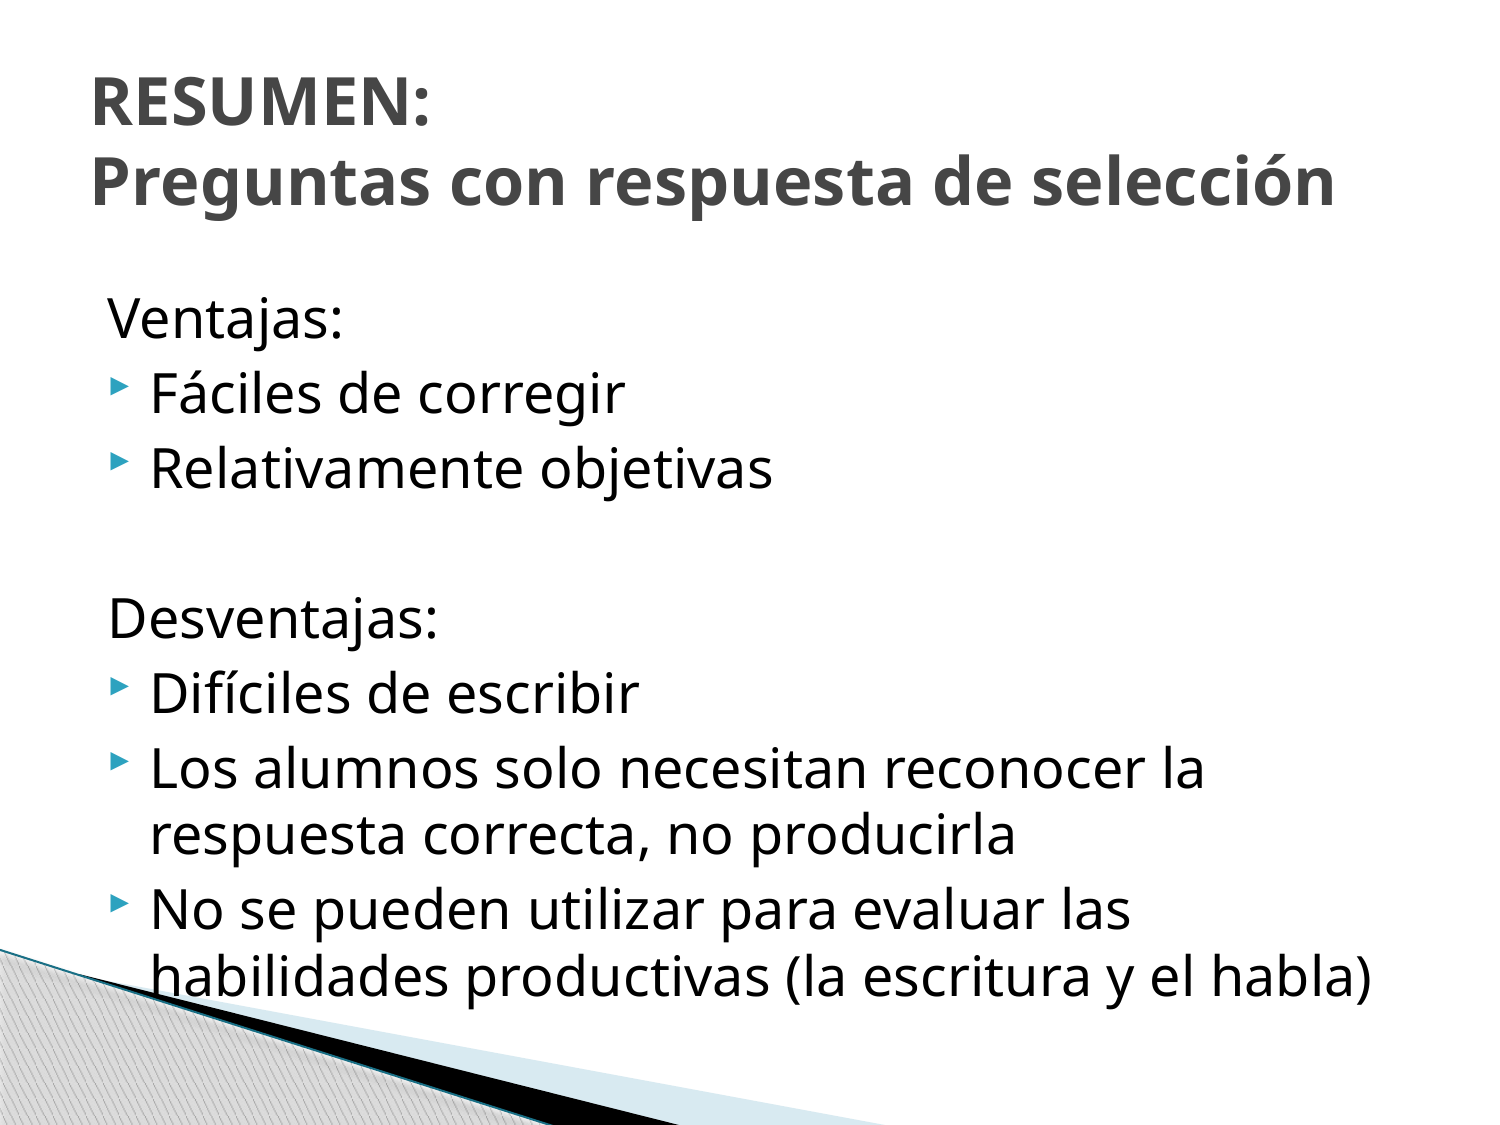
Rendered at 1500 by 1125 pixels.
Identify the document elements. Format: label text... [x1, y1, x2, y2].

list Ventajas: Fáciles de corregir Relativamente objetivas Desventajas: Difíciles de escribir Los alumnos solo necesitan reconocer la respuesta correcta, no producirla No se pueden utilizar para evaluar las habilidades productivas (la escritura y el habla) [75, 275, 1425, 1018]
title RESUMEN: Preguntas con respuesta de selección [75, 45, 1425, 233]
